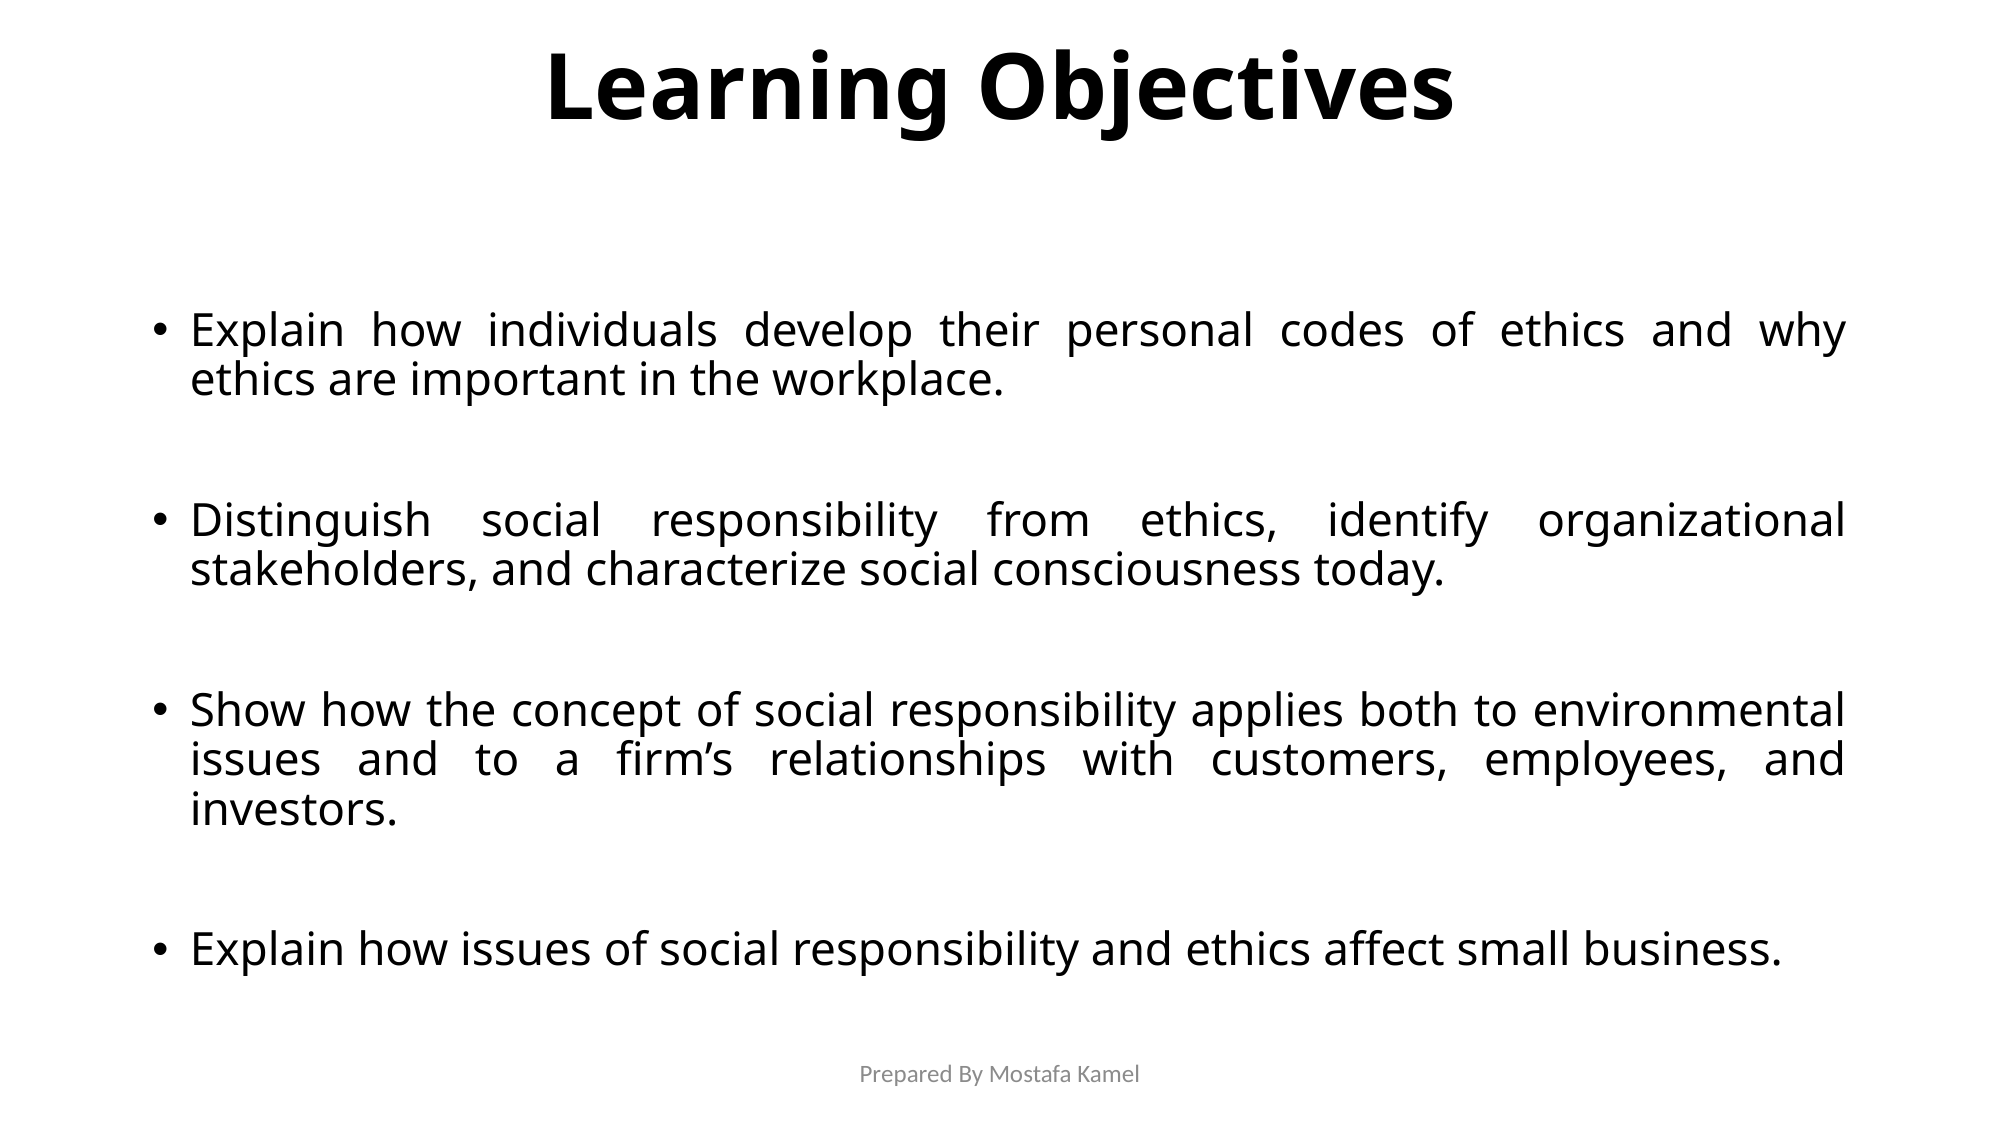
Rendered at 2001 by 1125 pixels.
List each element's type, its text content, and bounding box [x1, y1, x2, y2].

footer Prepared By Mostafa Kamel [662, 1042, 1338, 1103]
list Explain how individuals develop their personal codes of ethics and why ethics are important in the workplace. Distinguish social responsibility from ethics, identify organizational stakeholders, and characterize social consciousness today. Show how the concept of social responsibility applies both to environmental issues and to a firm’s relationships with customers, employees, and investors. Explain how issues of social responsibility and ethics affect small business. [137, 299, 1863, 1014]
title Learning Objectives [137, 36, 1863, 254]
